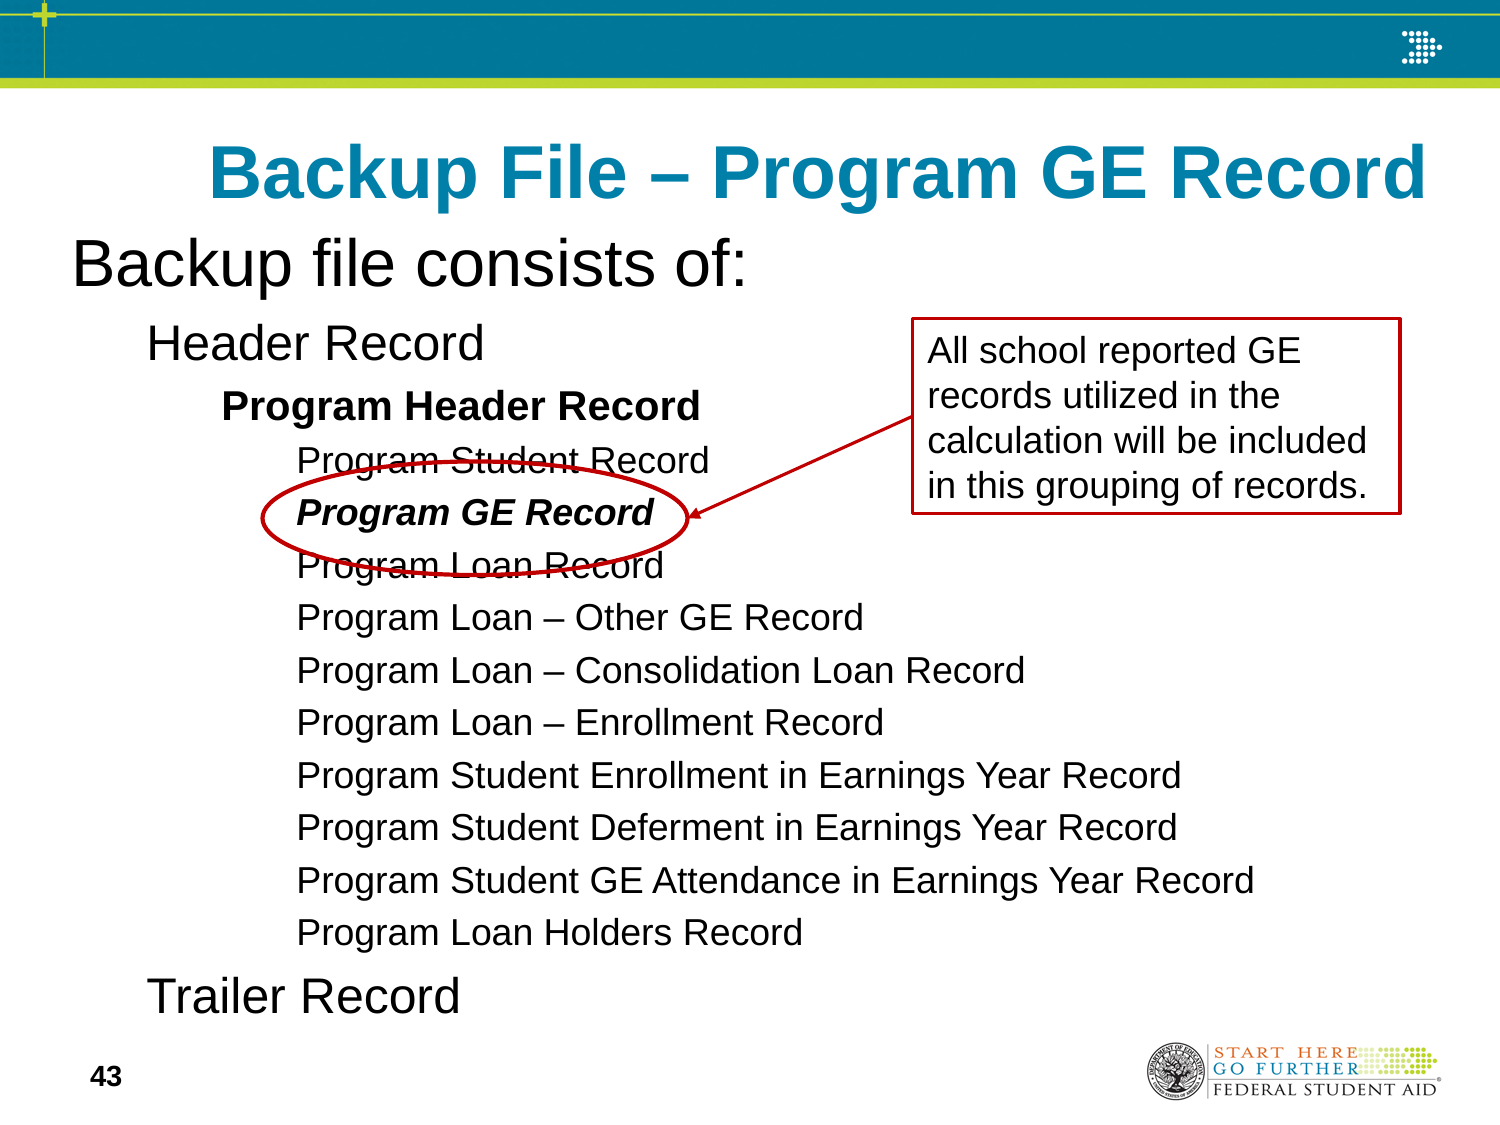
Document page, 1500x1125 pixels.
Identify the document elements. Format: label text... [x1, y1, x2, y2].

picture [0, 3, 1500, 26]
text_box All school reported GE records utilized in the calculation will be included in this grouping of records. [912, 318, 1400, 514]
picture [1424, 32, 1428, 42]
picture [0, 78, 1500, 1125]
title Backup File – Program GE Record [56, 112, 1444, 212]
text_box [260, 459, 688, 578]
list Backup file consists of: Header Record Program Header Record Program Student Record Program GE Record Program Loan Record Program Loan – Other GE Record Program Loan – Consolidation Loan Record Program Loan – Enrollment Record Program Student Enrollment in Earnings Year Record Program Student Deferment in Earnings Year Record Program Student GE Attendance in Earnings Year Record Program Loan Holders Record Trailer Record [56, 212, 1444, 951]
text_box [687, 417, 913, 519]
slide_number 43 [74, 1049, 388, 1125]
